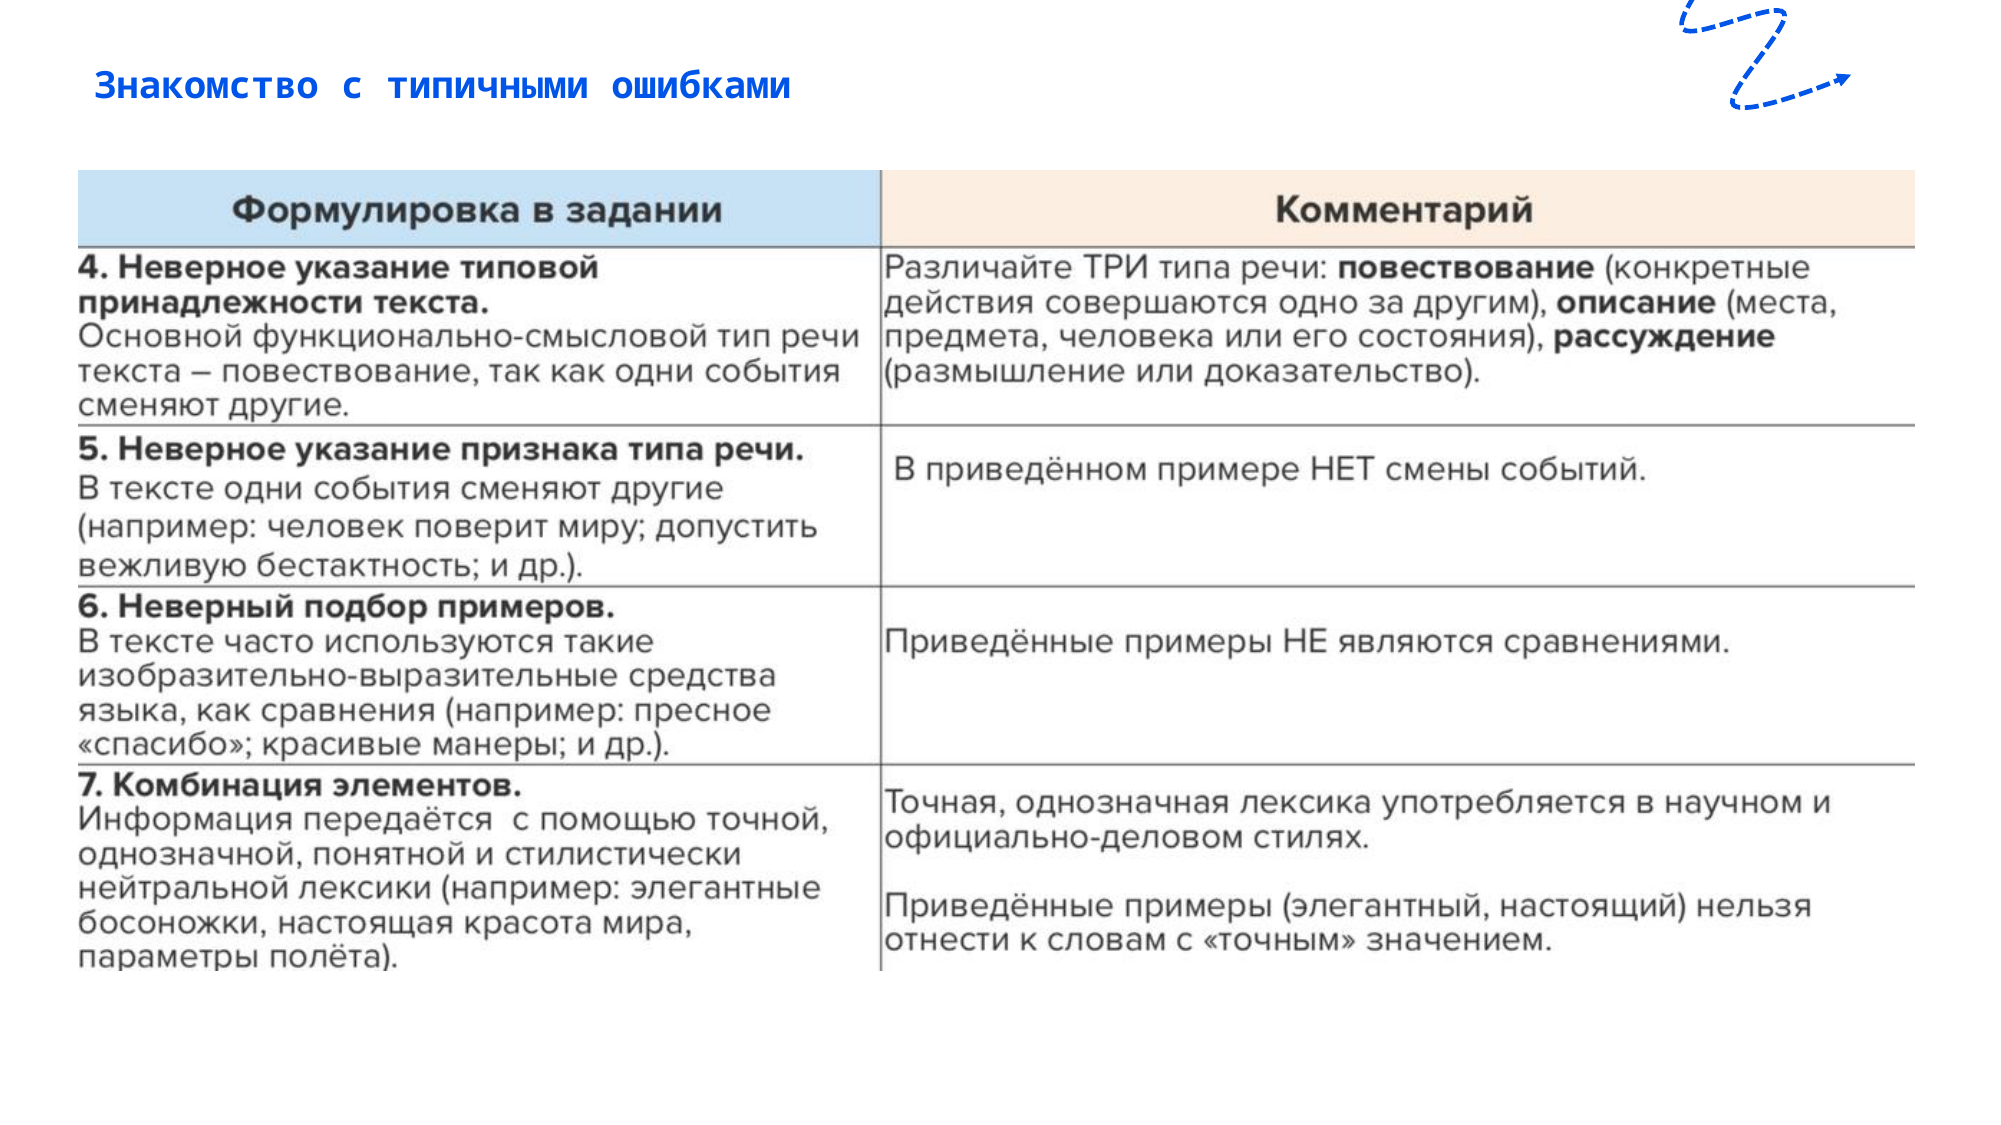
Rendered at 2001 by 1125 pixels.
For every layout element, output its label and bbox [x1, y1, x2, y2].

text_box [0, 0, 2000, 160]
picture [78, 169, 1916, 972]
